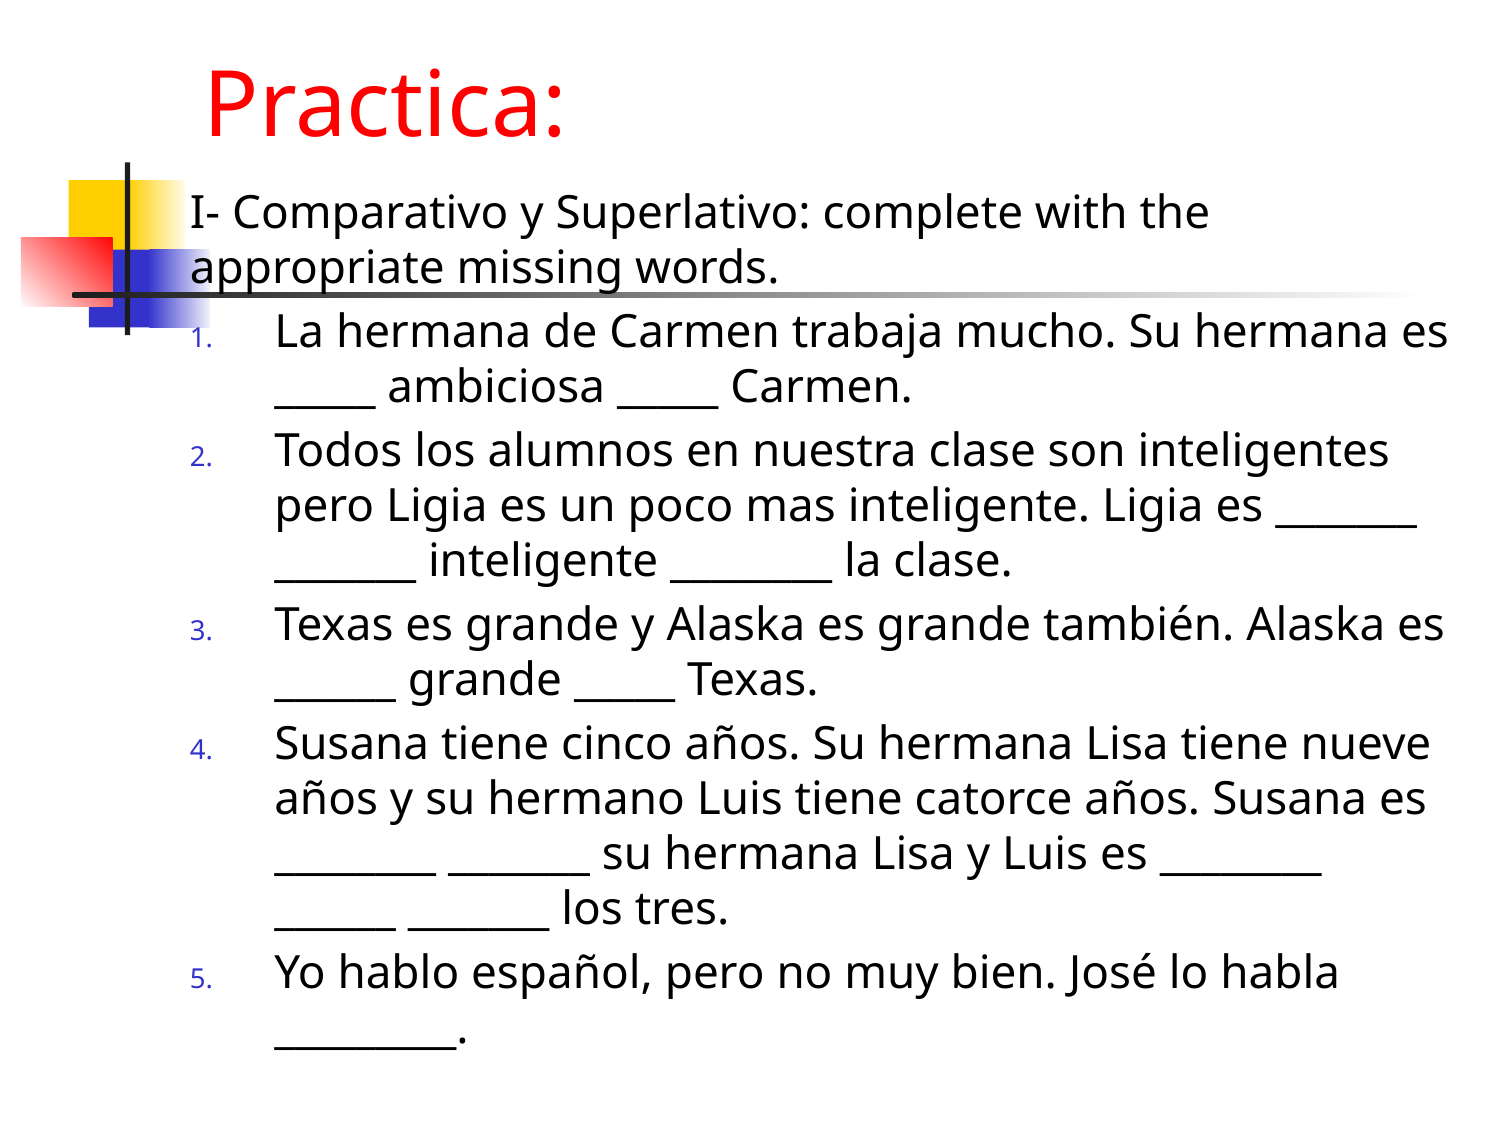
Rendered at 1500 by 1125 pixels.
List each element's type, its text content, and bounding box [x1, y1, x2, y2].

title Practica: [188, 0, 1468, 163]
list I- Comparativo y Superlativo: complete with the appropriate missing words. La hermana de Carmen trabaja mucho. Su hermana es _____ ambiciosa _____ Carmen. Todos los alumnos en nuestra clase son inteligentes pero Ligia es un poco mas inteligente. Ligia es _______ _______ inteligente ________ la clase. Texas es grande y Alaska es grande también. Alaska es ______ grande _____ Texas. Susana tiene cinco años. Su hermana Lisa tiene nueve años y su hermano Luis tiene catorce años. Susana es ________ _______ su hermana Lisa y Luis es ________ ______ _______ los tres. Yo hablo español, pero no muy bien. José lo habla _________. [174, 174, 1469, 1006]
